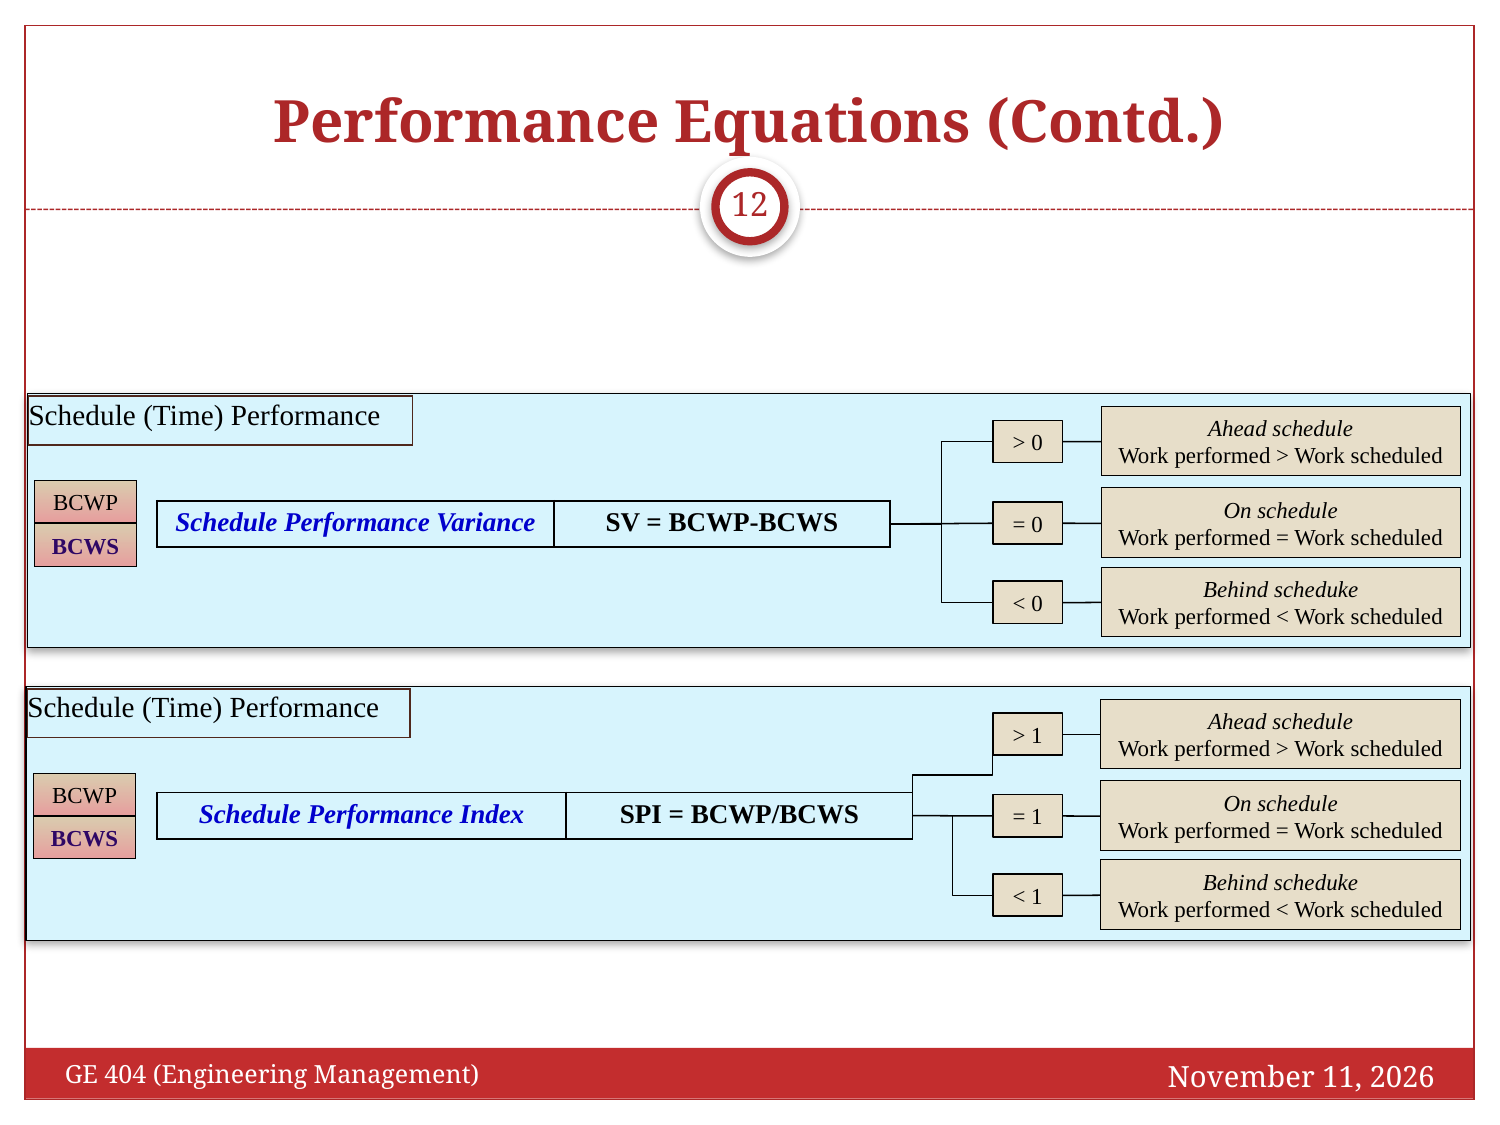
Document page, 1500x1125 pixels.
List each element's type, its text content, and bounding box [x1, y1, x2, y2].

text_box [25, 686, 1471, 941]
slide_number 12 [712, 169, 788, 243]
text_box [27, 393, 1471, 648]
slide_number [950, 1050, 1450, 1111]
footer GE 404 (Engineering Management) [50, 1051, 638, 1112]
title Performance Equations (Contd.) [49, 37, 1450, 162]
